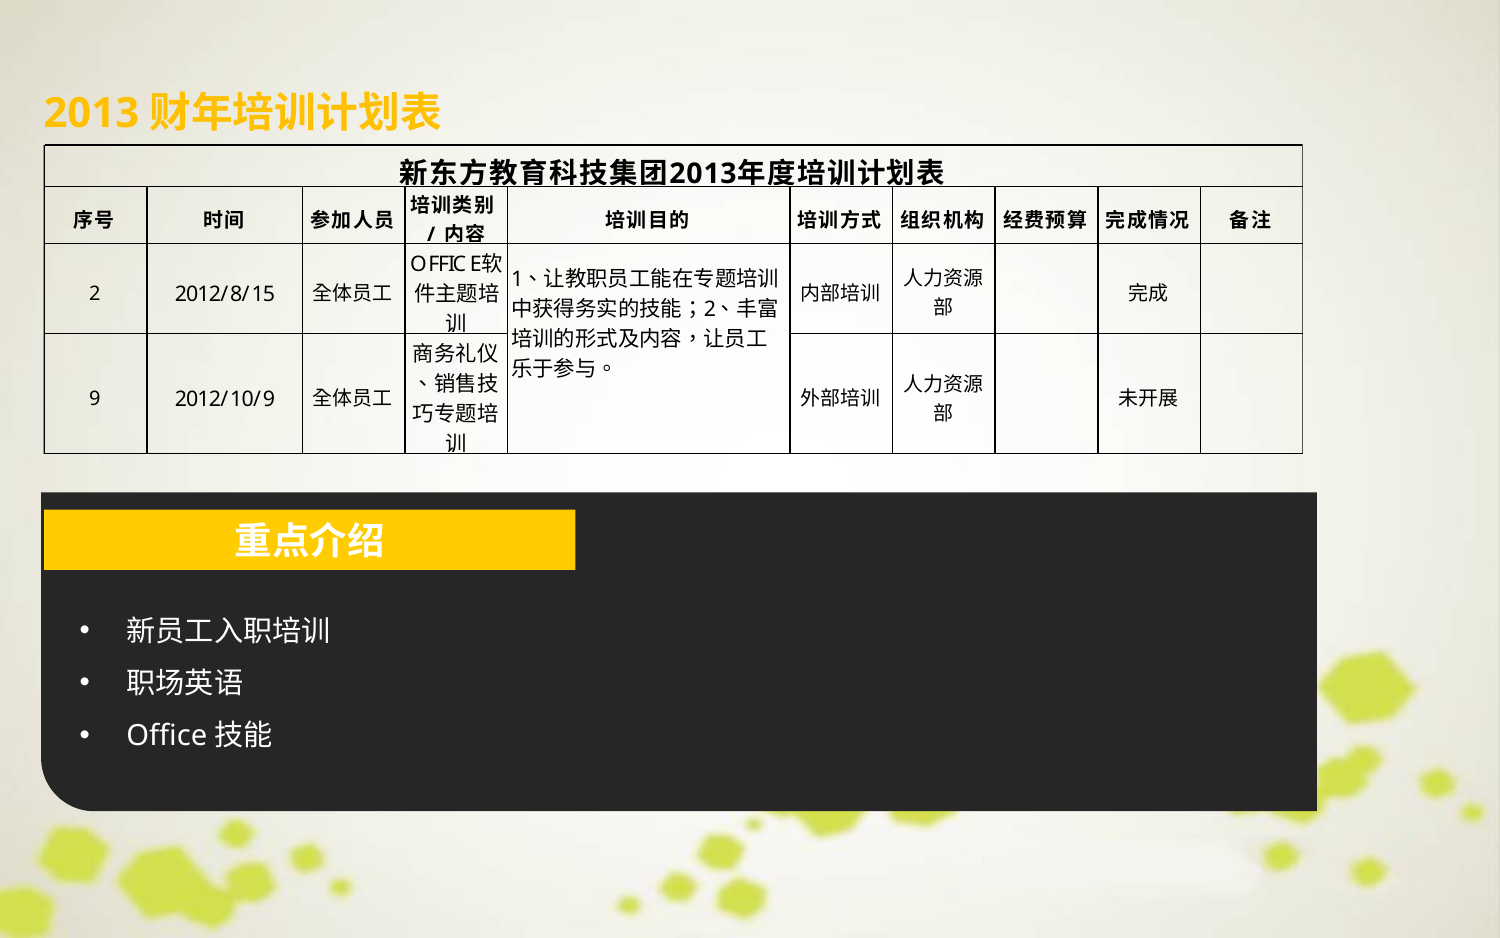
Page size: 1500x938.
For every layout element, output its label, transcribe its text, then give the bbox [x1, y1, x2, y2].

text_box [40, 492, 1318, 812]
text_box 2013财年培训计划表 [28, 78, 1140, 144]
picture [0, 0, 1500, 938]
text_box 新员工入职培训 职场英语 Office技能 [64, 821, 1294, 883]
